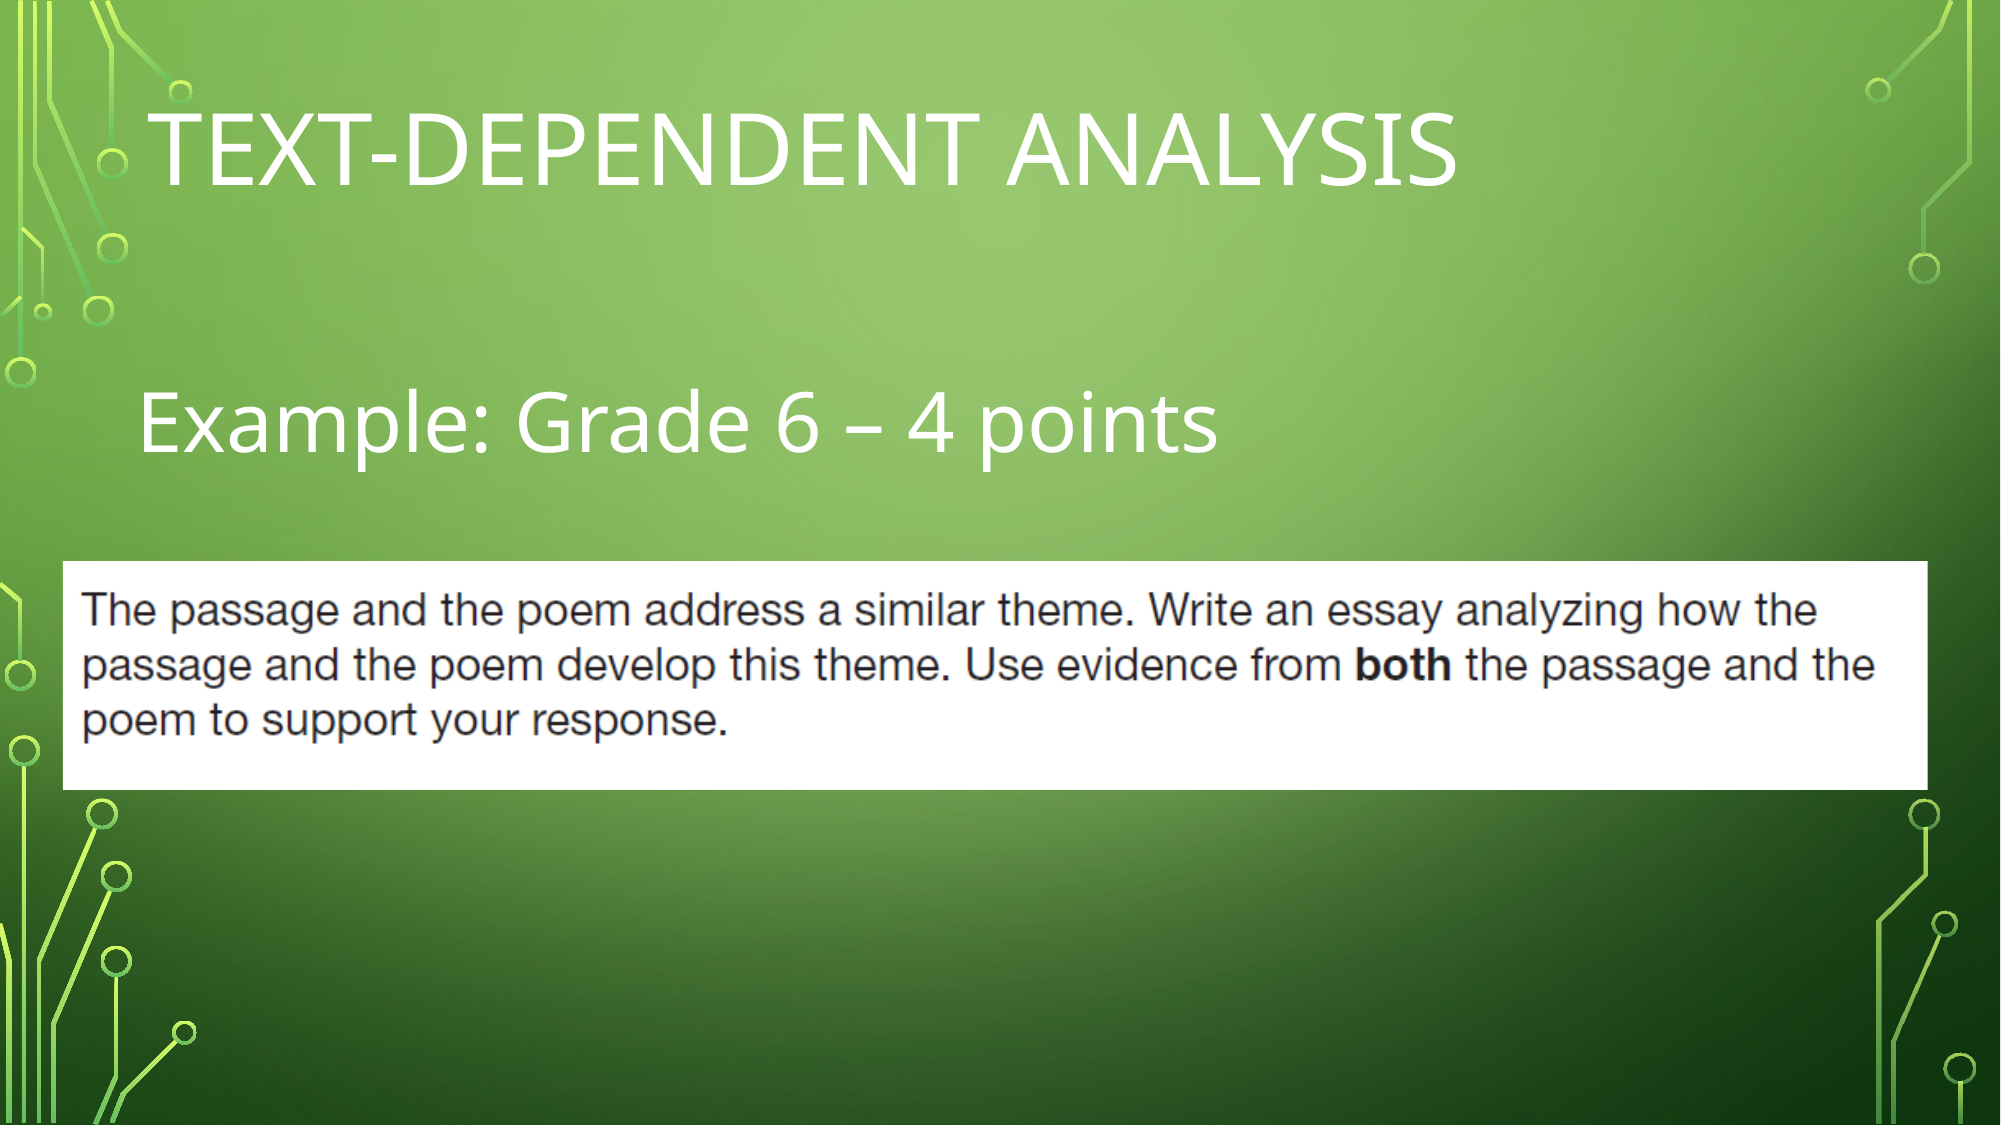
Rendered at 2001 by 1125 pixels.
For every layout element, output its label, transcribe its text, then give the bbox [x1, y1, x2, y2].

title Text-dependent Analysis [132, 73, 1915, 233]
picture [62, 561, 1928, 791]
text_box Example: Grade 6 – 4 points [121, 362, 1800, 477]
